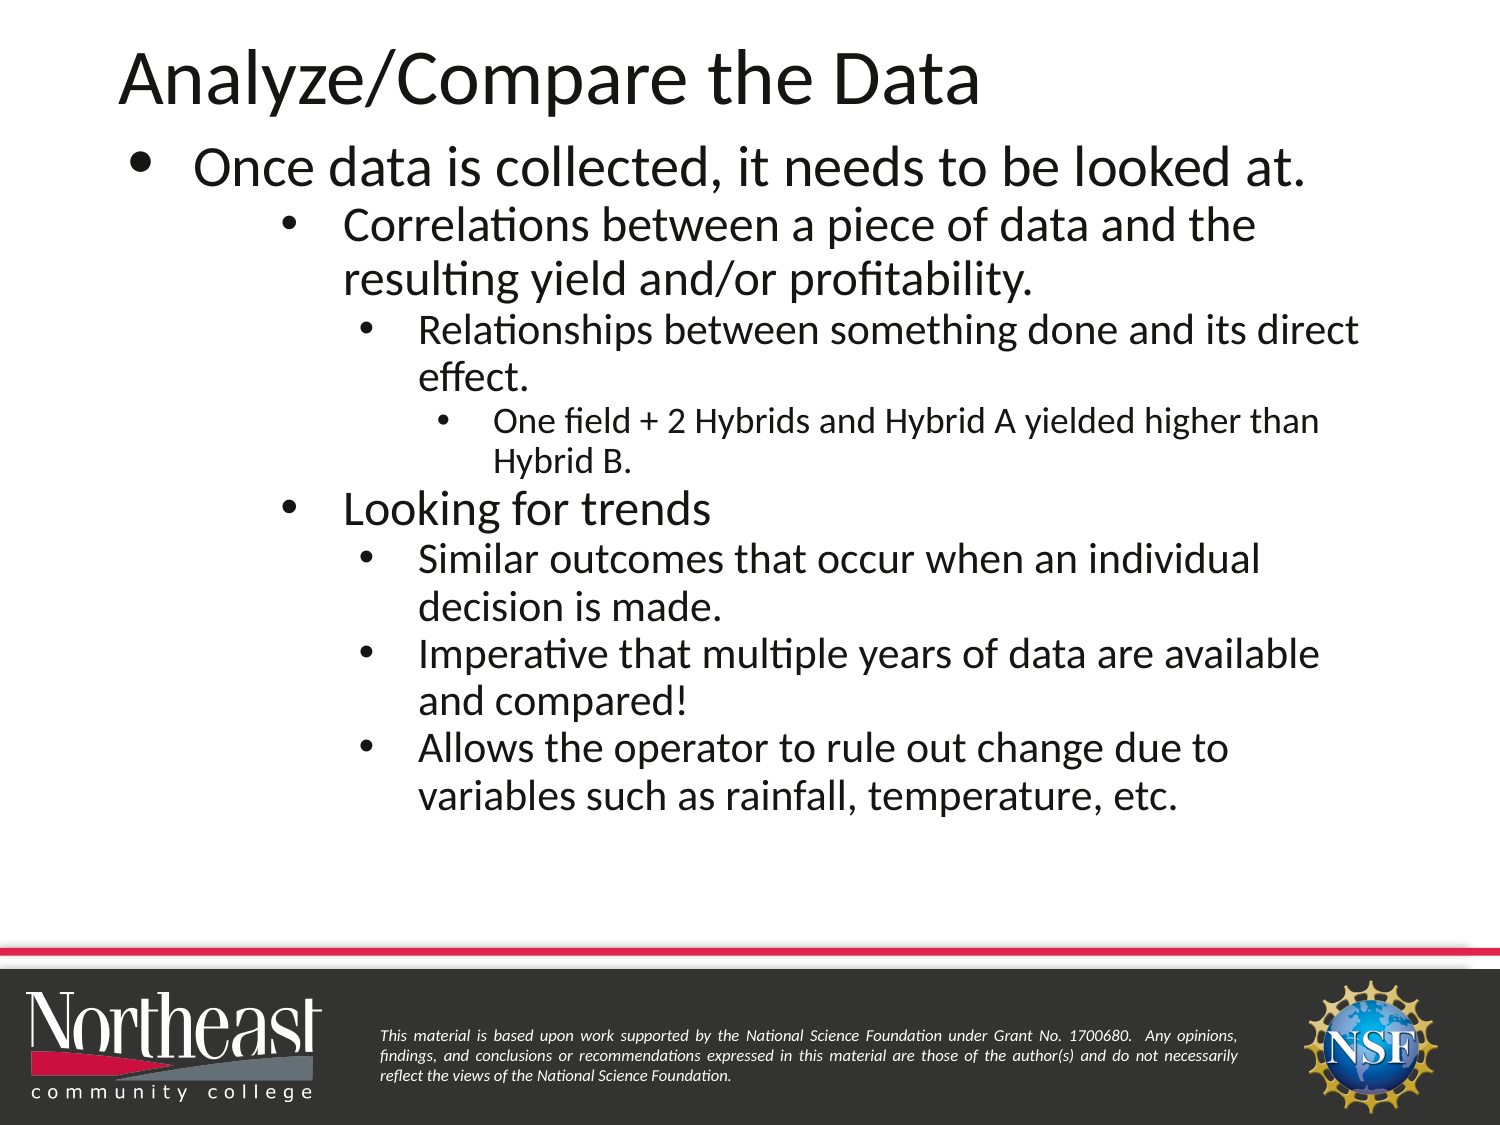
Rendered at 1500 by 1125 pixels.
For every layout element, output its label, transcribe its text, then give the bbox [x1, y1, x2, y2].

picture [26, 992, 322, 1102]
title Analyze/Compare the Data [103, 0, 1397, 128]
list Once data is collected, it needs to be looked at. Correlations between a piece of data and the resulting yield and/or profitability. Relationships between something done and its direct effect. One field + 2 Hybrids and Hybrid A yielded higher than Hybrid B. Looking for trends Similar outcomes that occur when an individual decision is made. Imperative that multiple years of data are available and compared! Allows the operator to rule out change due to variables such as rainfall, temperature, etc. [103, 128, 1397, 958]
picture [1302, 978, 1440, 1116]
